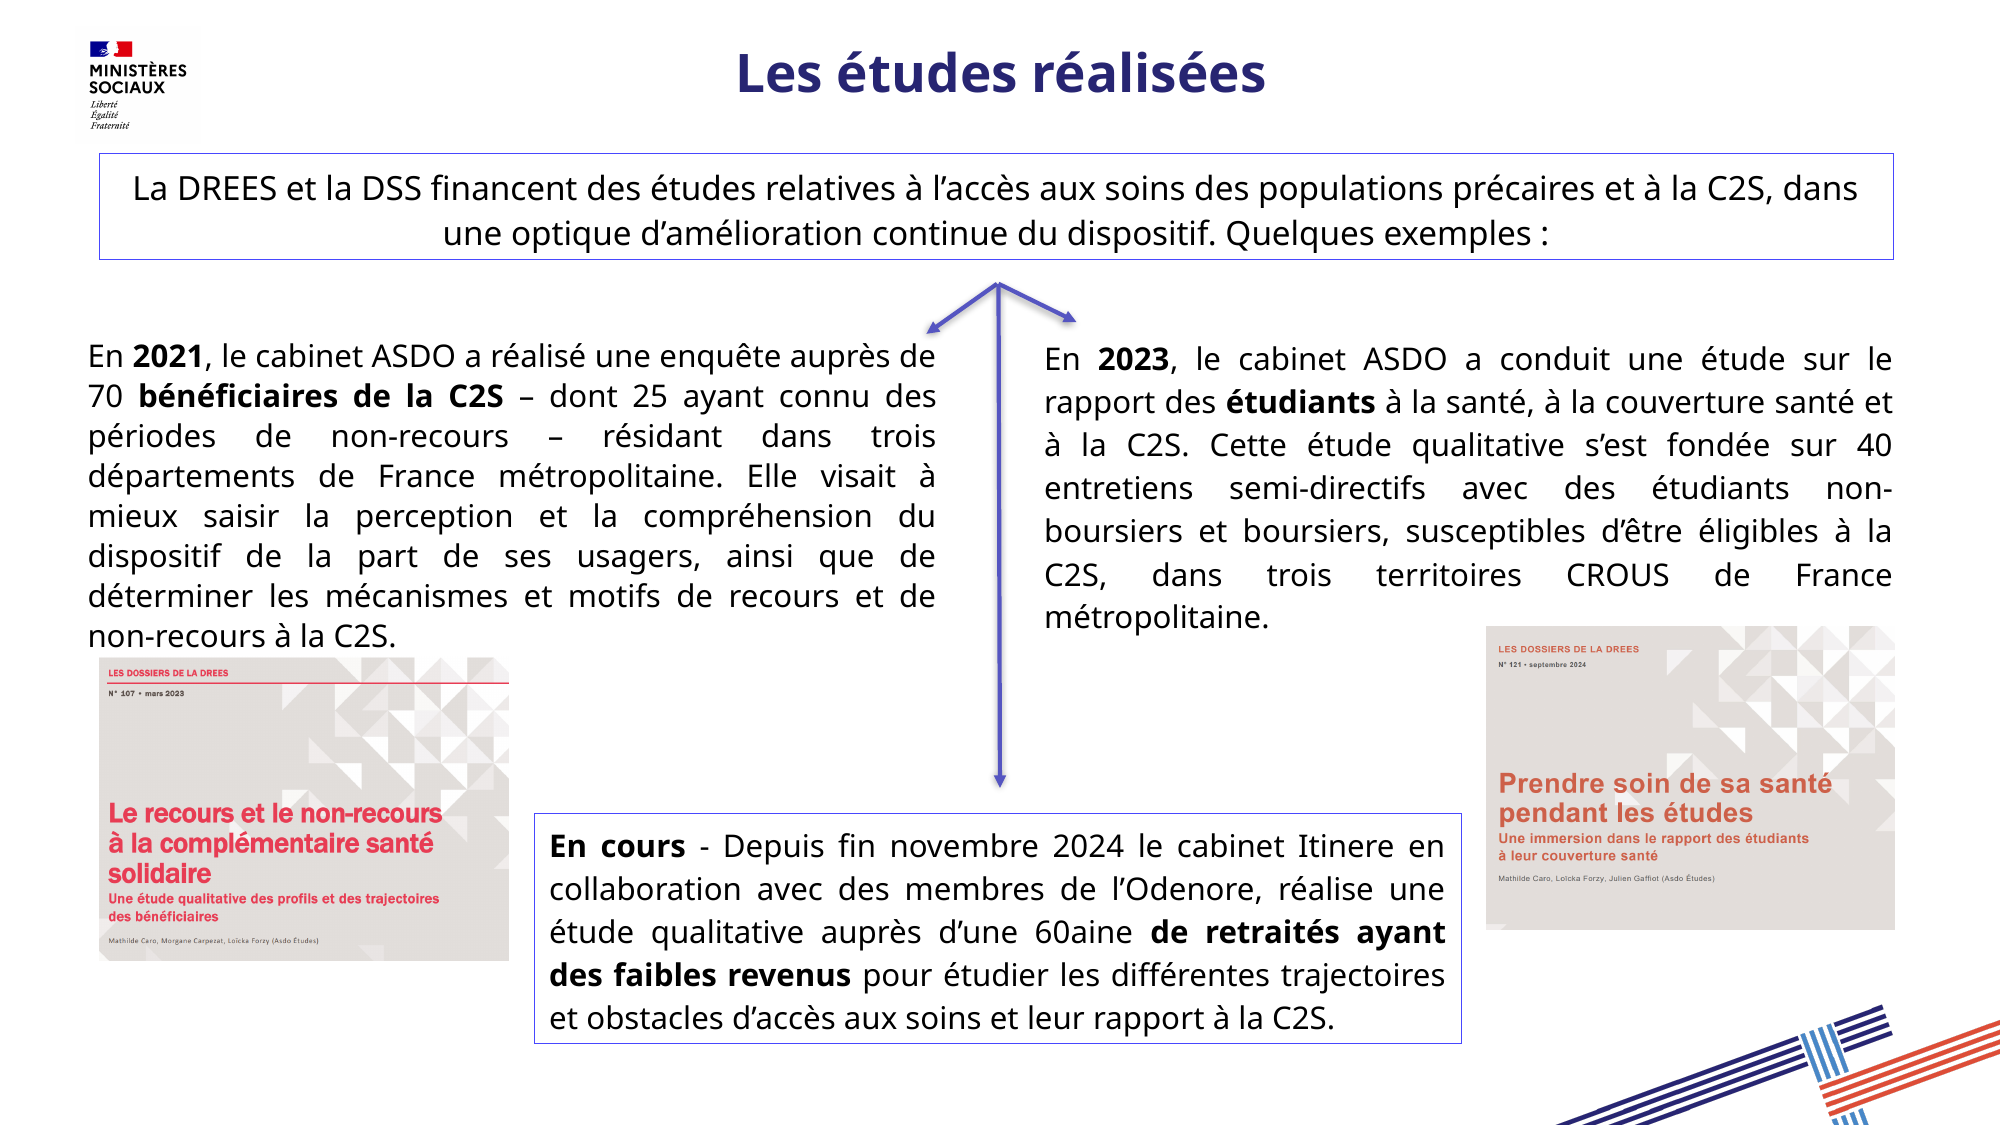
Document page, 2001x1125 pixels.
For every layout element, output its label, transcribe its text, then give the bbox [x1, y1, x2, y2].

list En 2021, le cabinet ASDO a réalisé une enquête auprès de 70 bénéficiaires de la C2S – dont 25 ayant connu des périodes de non-recours – résidant dans trois départements de France métropolitaine. Elle visait à mieux saisir la perception et la compréhension du dispositif de la part de ses usagers, ainsi que de déterminer les mécanismes et motifs de recours et de non-recours à la C2S. [87, 333, 938, 683]
picture [99, 656, 510, 961]
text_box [1001, 283, 1077, 323]
text_box En cours - Depuis fin novembre 2024 le cabinet Itinere en collaboration avec des membres de l’Odenore, réalise une étude qualitative auprès d’une 60aine de retraités ayant des faibles revenus pour étudier les différentes trajectoires et obstacles d’accès aux soins et leur rapport à la C2S. [534, 813, 1462, 1044]
picture [1550, 943, 2000, 1125]
picture [75, 26, 201, 144]
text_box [926, 283, 995, 335]
title Les études réalisées [137, 39, 1863, 112]
picture [1486, 625, 1895, 931]
list En 2023, le cabinet ASDO a conduit une étude sur le rapport des étudiants à la santé, à la couverture santé et à la C2S. Cette étude qualitative s’est fondée sur 40 entretiens semi-directifs avec des étudiants non-boursiers et boursiers, susceptibles d’être éligibles à la C2S, dans trois territoires CROUS de France métropolitaine. [1044, 333, 1895, 636]
text_box La DREES et la DSS financent des études relatives à l’accès aux soins des populations précaires et à la C2S, dans une optique d’amélioration continue du dispositif. Quelques exemples : [99, 153, 1894, 260]
